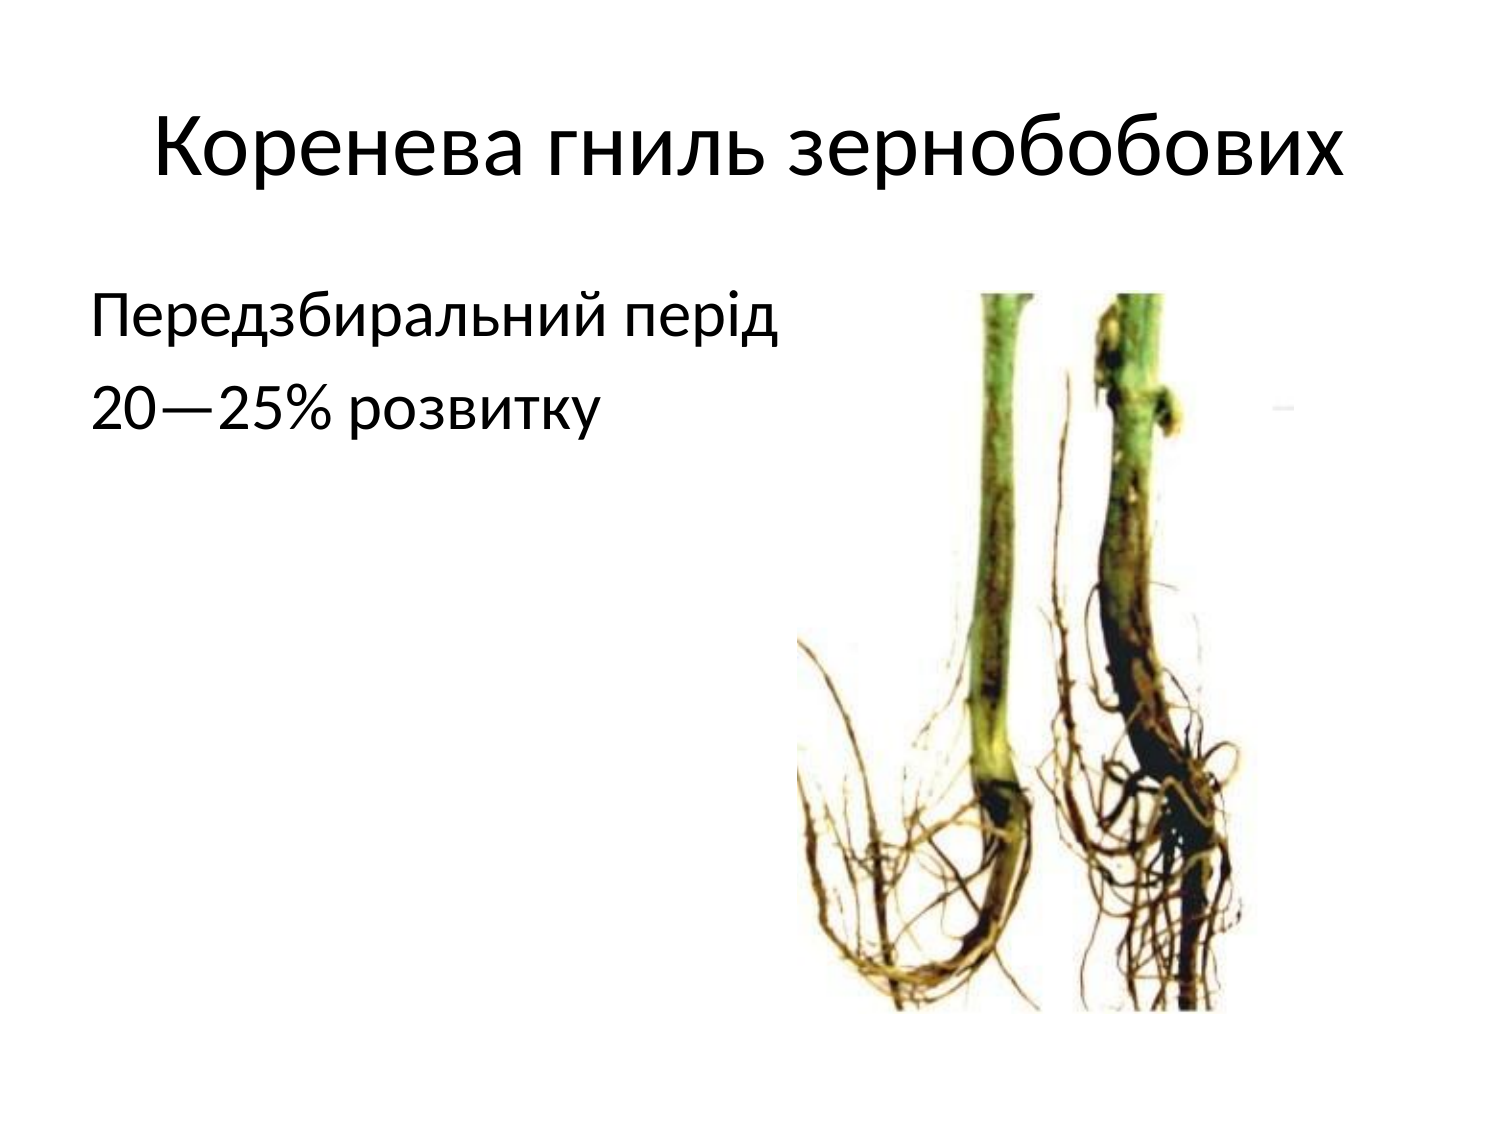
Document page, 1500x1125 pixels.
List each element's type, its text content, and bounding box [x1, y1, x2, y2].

title Коренева гниль зернобобових [75, 45, 1425, 233]
picture [796, 290, 1294, 1014]
list Передзбиральний перід 20—25% розвитку [75, 262, 1425, 1005]
